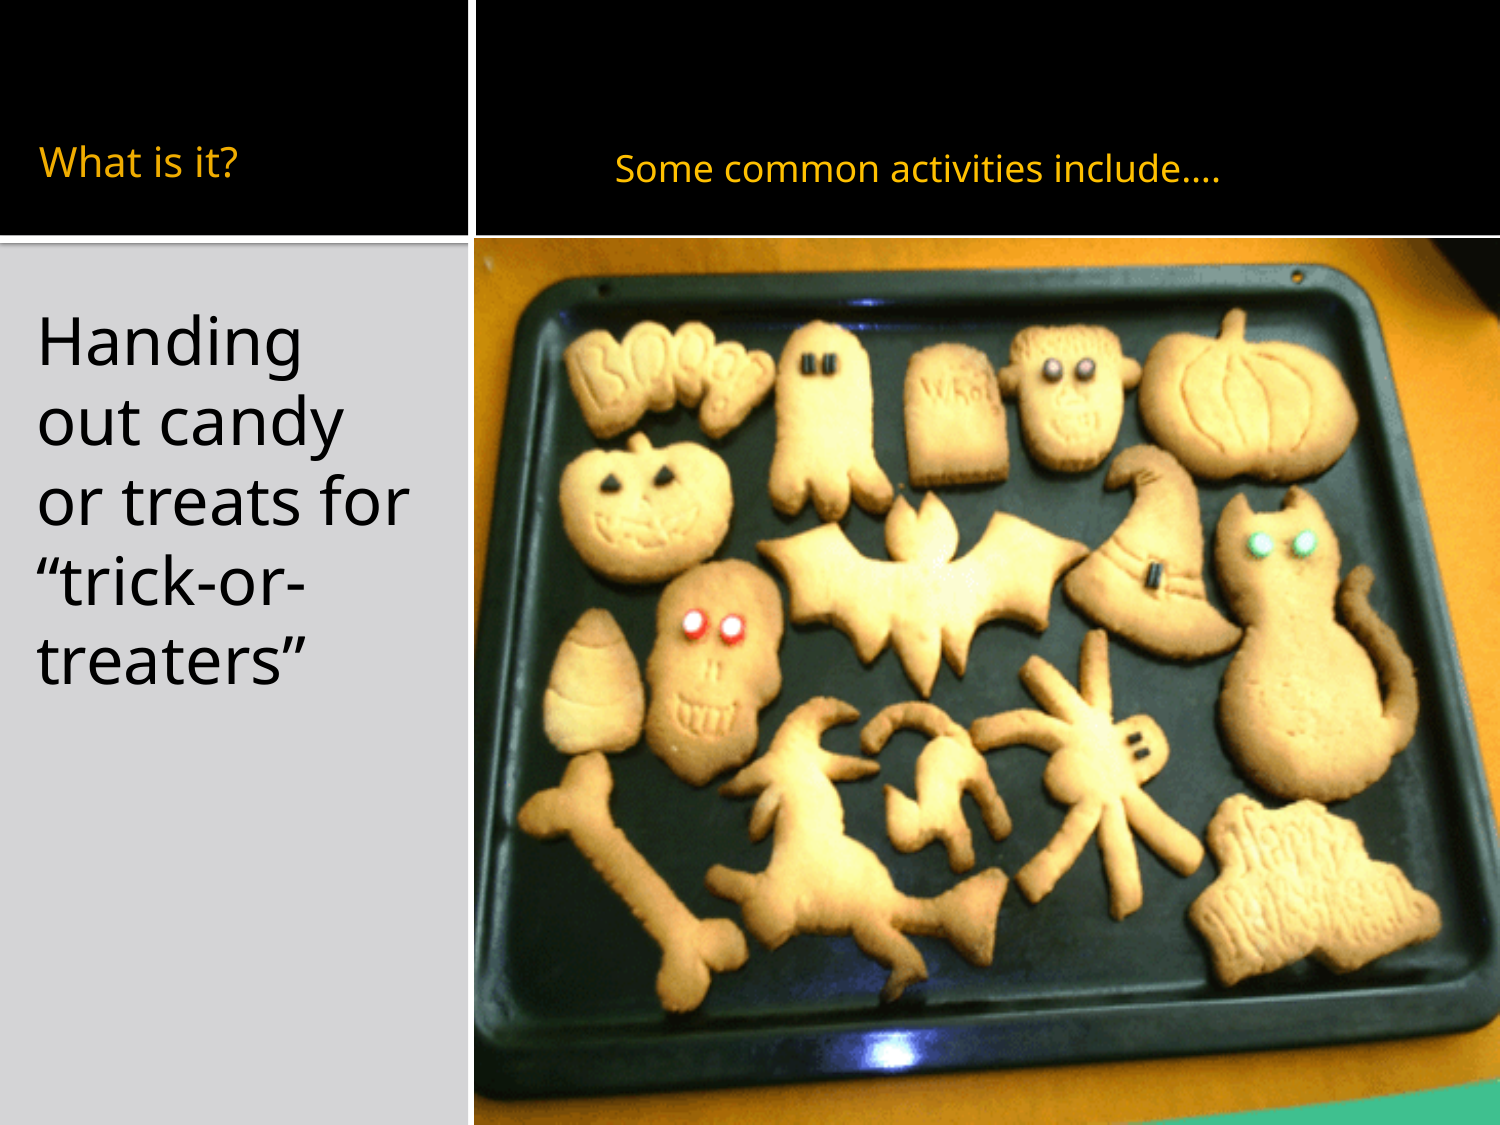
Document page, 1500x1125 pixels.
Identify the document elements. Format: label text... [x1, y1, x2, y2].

picture [474, 238, 1500, 1125]
title What is it? [26, 25, 442, 186]
text_box Some common activities include…. [599, 137, 1263, 198]
list Handing out candy or treats for “trick-or-treaters” [26, 283, 433, 1034]
